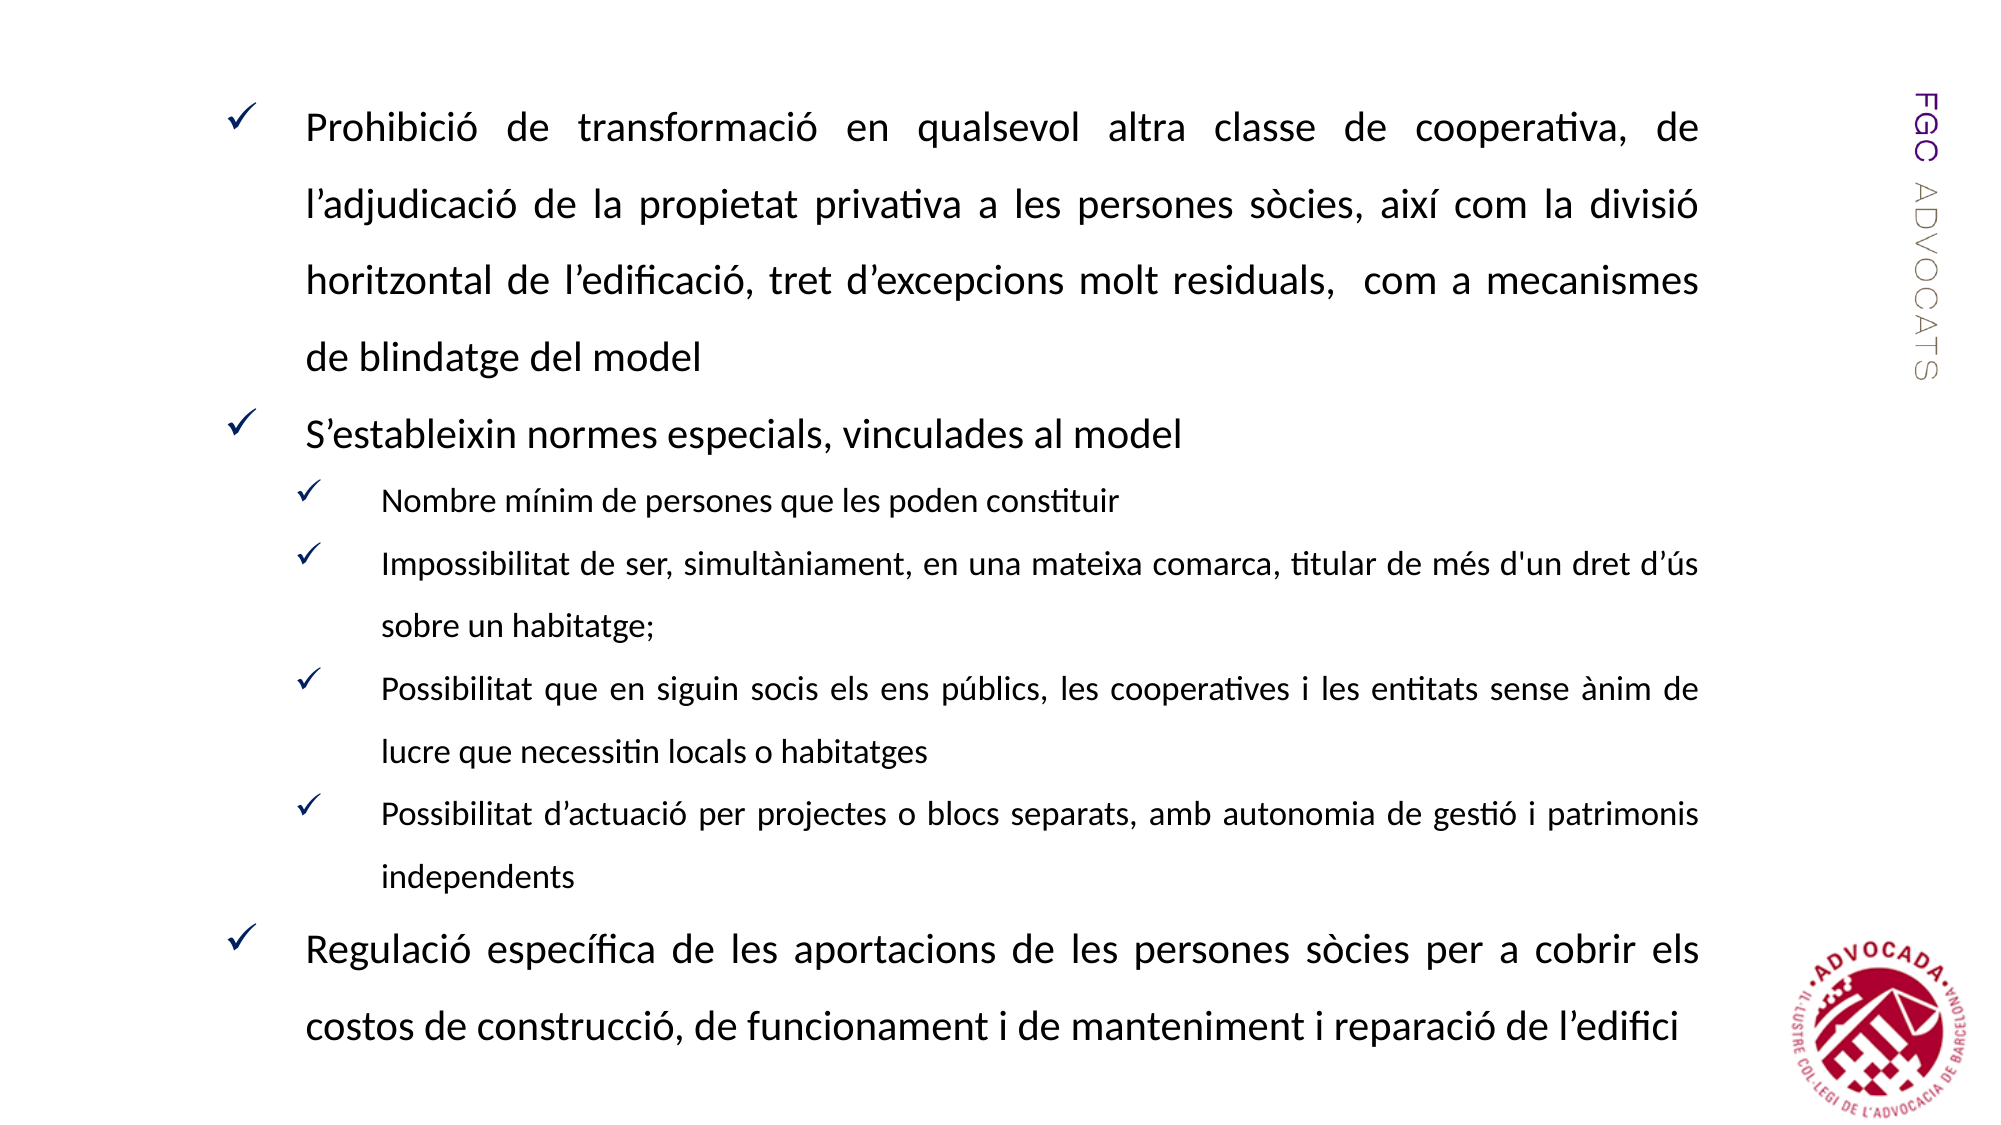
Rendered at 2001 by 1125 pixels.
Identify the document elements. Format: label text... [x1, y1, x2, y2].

picture [1909, 89, 1940, 386]
list Prohibició de transformació en qualsevol altra classe de cooperativa, de l’adjudicació de la propietat privativa a les persones sòcies, així com la divisió horitzontal de l’edificació, tret d’excepcions molt residuals, com a mecanismes de blindatge del model S’estableixin normes especials, vinculades al model Nombre mínim de persones que les poden constituir Impossibilitat de ser, simultàniament, en una mateixa comarca, titular de més d'un dret d’ús sobre un habitatge; Possibilitat que en siguin socis els ens públics, les cooperatives i les entitats sense ànim de lucre que necessitin locals o habitatges Possibilitat d’actuació per projectes o blocs separats, amb autonomia de gestió i patrimonis independents Regulació específica de les aportacions de les persones sòcies per a cobrir els costos de construcció, de funcionament i de manteniment i reparació de l’edifici [205, 66, 1716, 1071]
picture [1763, 928, 2000, 1124]
